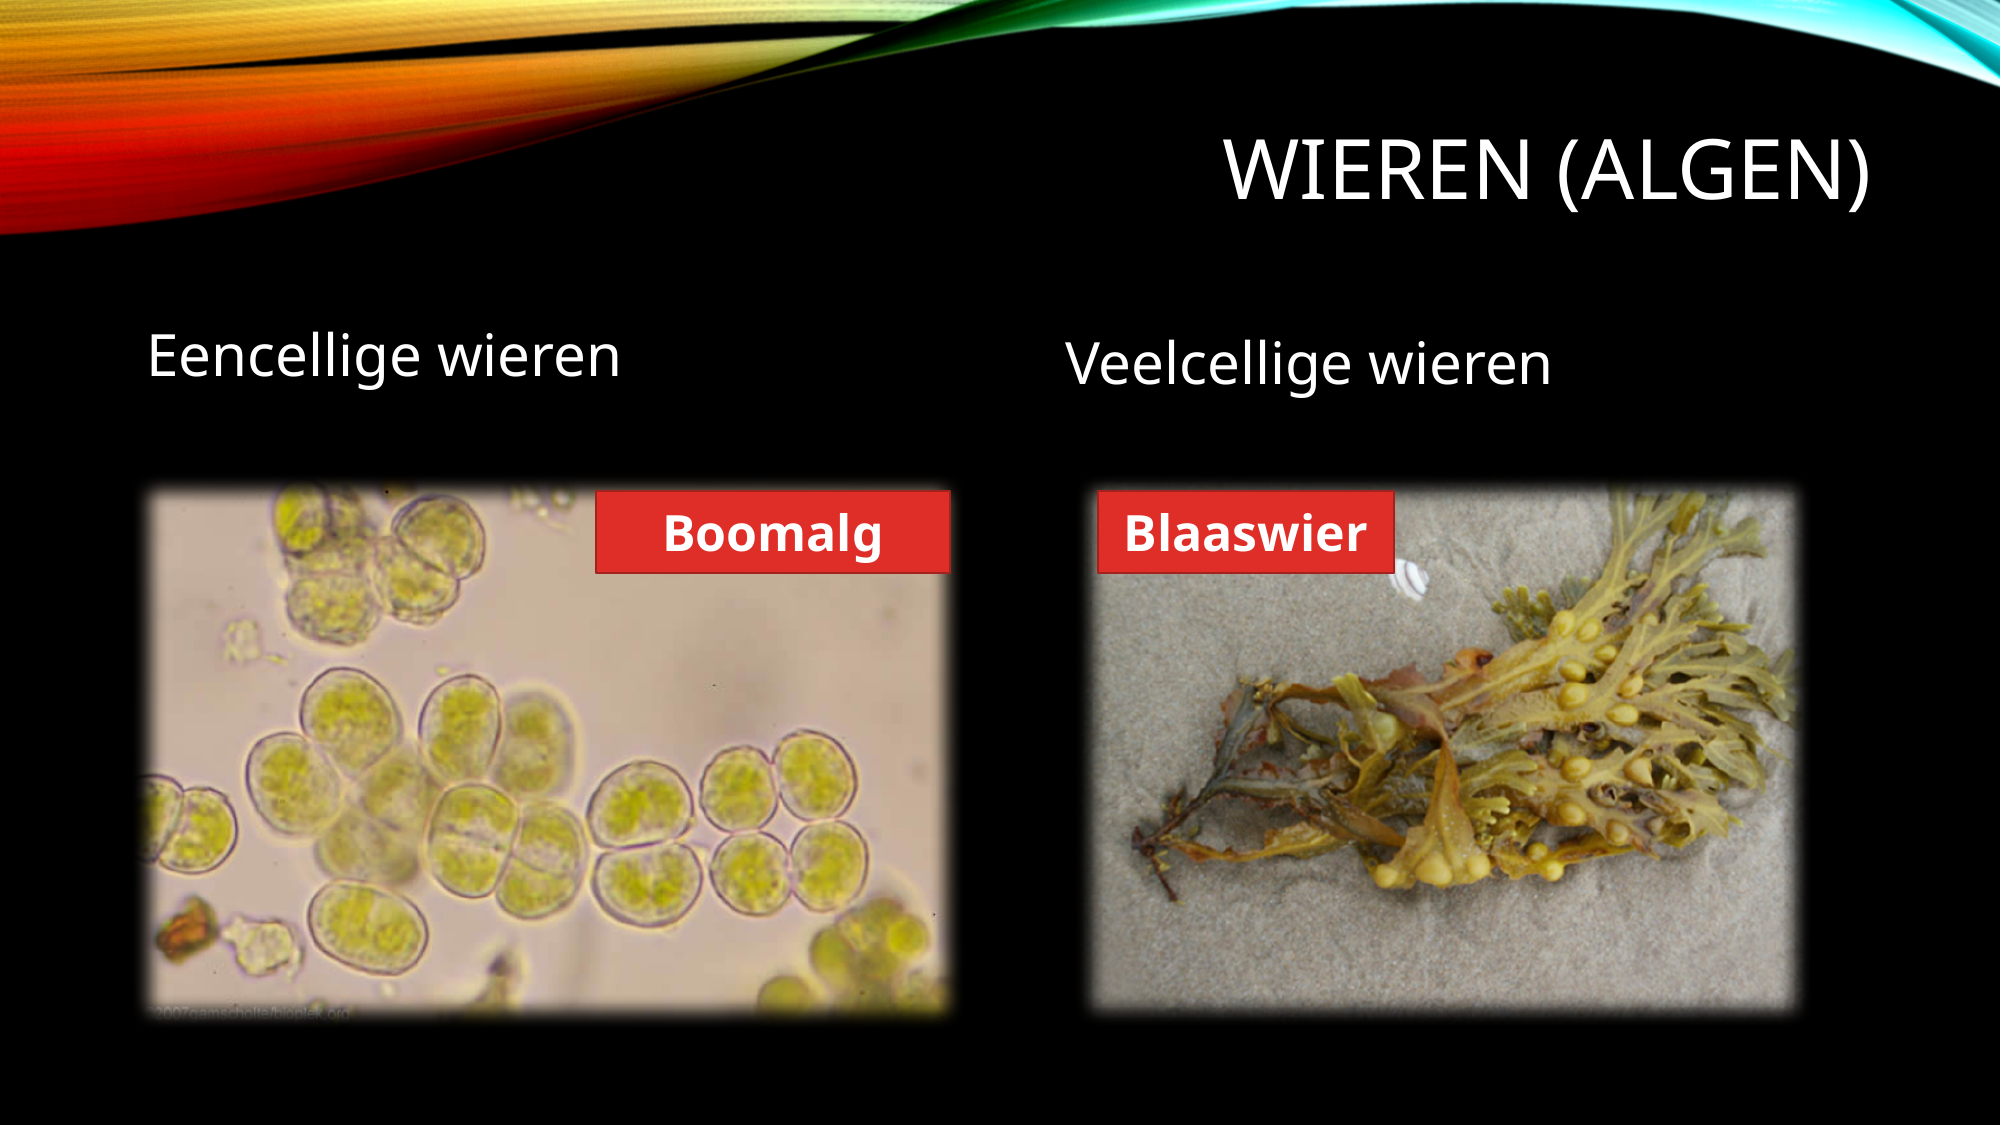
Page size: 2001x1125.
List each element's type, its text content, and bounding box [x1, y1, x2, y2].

list Eencellige wieren [131, 260, 965, 397]
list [1074, 473, 1813, 1027]
picture [0, 0, 2000, 237]
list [131, 473, 966, 1030]
title Wieren (algen) [474, 65, 1888, 279]
list Veelcellige wieren [1050, 269, 1888, 405]
